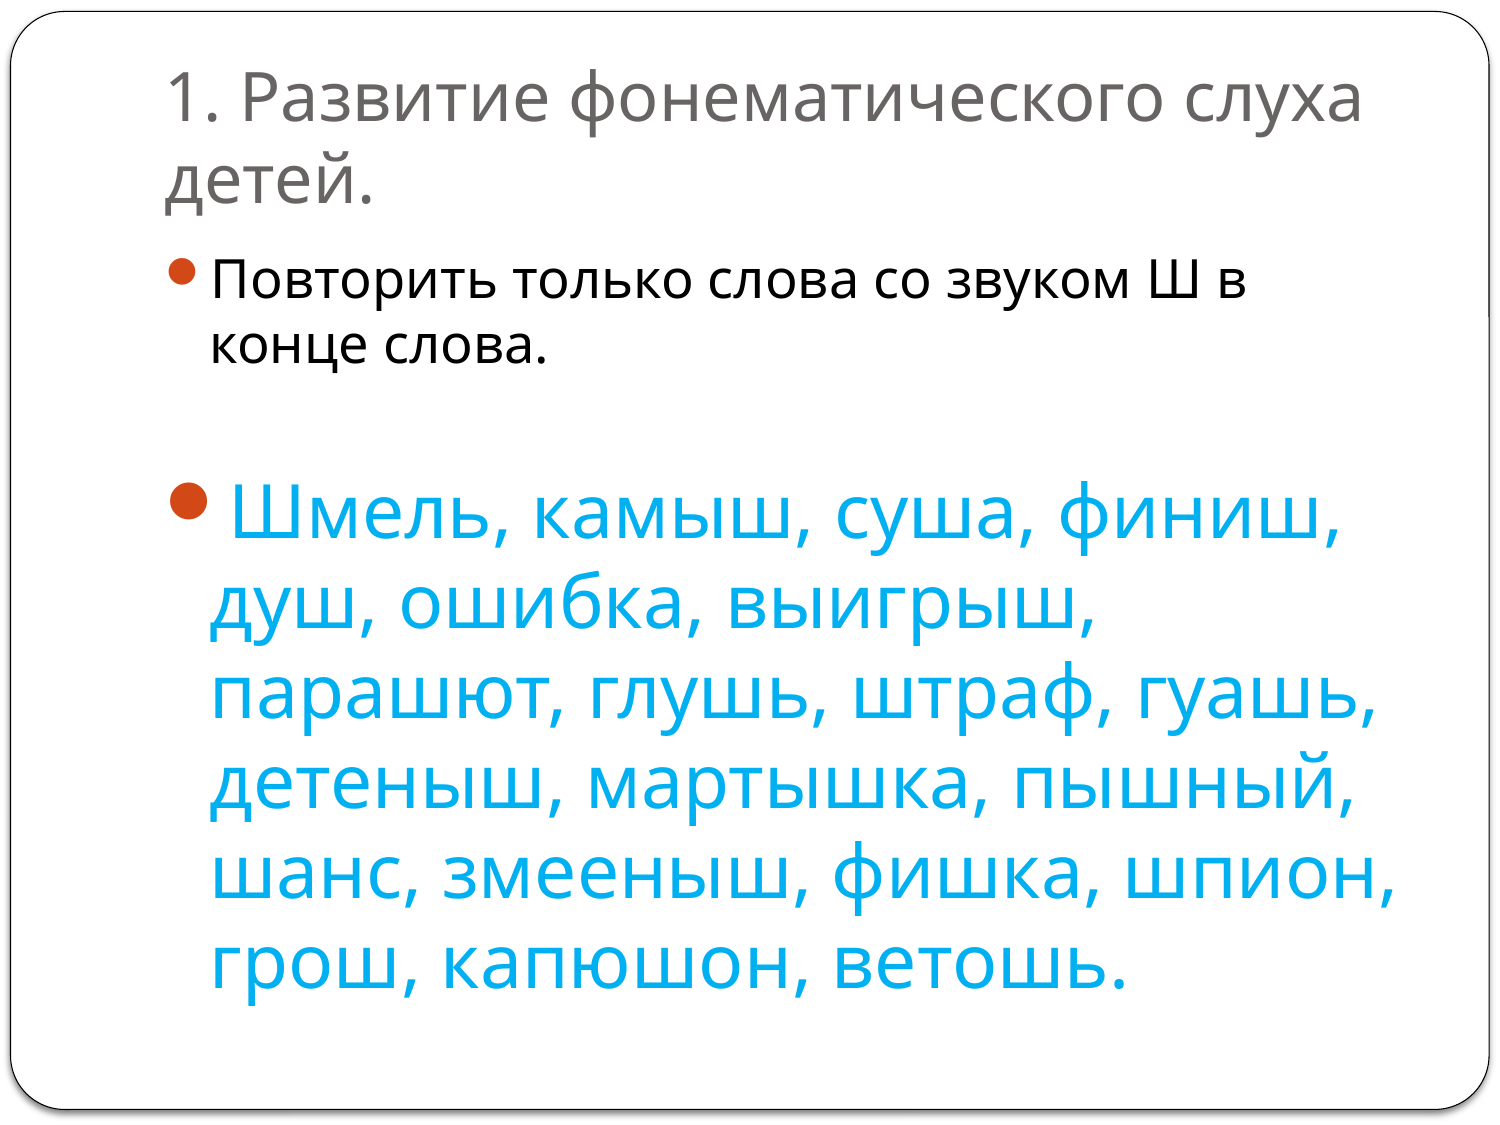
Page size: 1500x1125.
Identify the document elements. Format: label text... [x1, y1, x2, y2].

title 1. Развитие фонематического слуха детей. [150, 45, 1425, 233]
list Повторить только слова со звуком Ш в конце слова. Шмель, камыш, суша, финиш, душ, ошибка, выигрыш, парашют, глушь, штраф, гуашь, детеныш, мартышка, пышный, шанс, змееныш, фишка, шпион, грош, капюшон, ветошь. [150, 237, 1425, 988]
